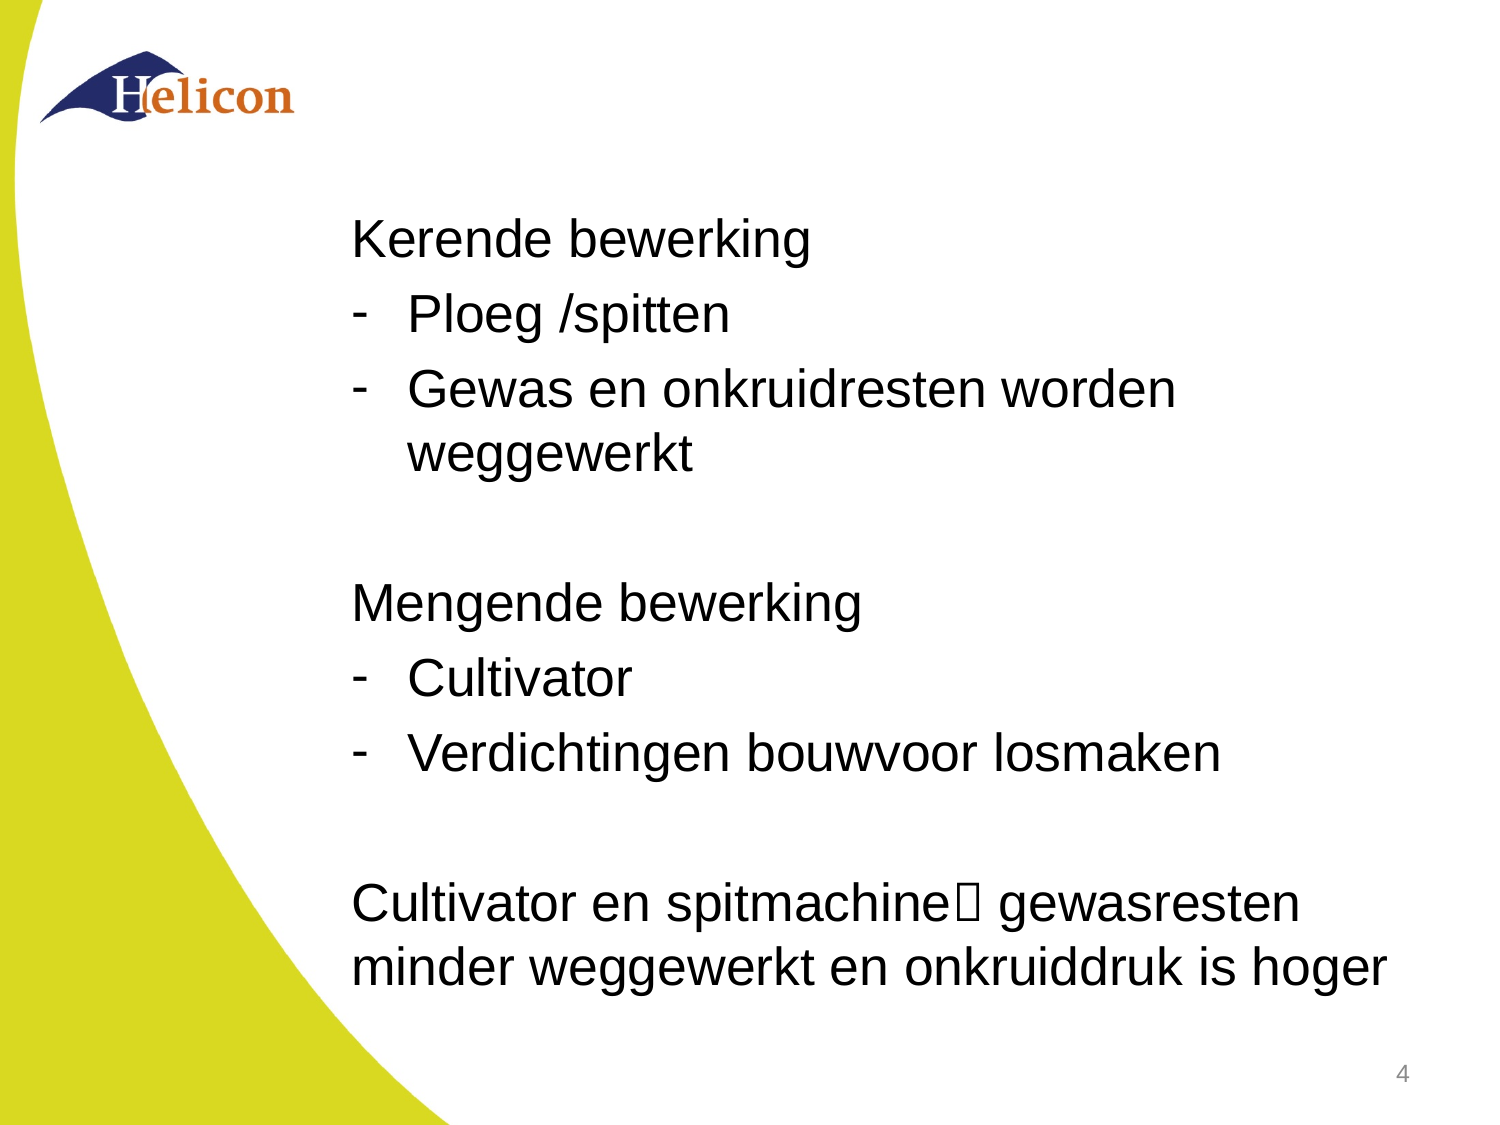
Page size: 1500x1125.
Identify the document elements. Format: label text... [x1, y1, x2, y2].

slide_number 4 [1074, 1042, 1425, 1103]
list Kerende bewerking Ploeg /spitten Gewas en onkruidresten worden weggewerkt Mengende bewerking Cultivator Verdichtingen bouwvoor losmaken Cultivator en spitmachine gewasresten minder weggewerkt en onkruiddruk is hoger [336, 196, 1425, 1005]
picture [0, 0, 1500, 1125]
